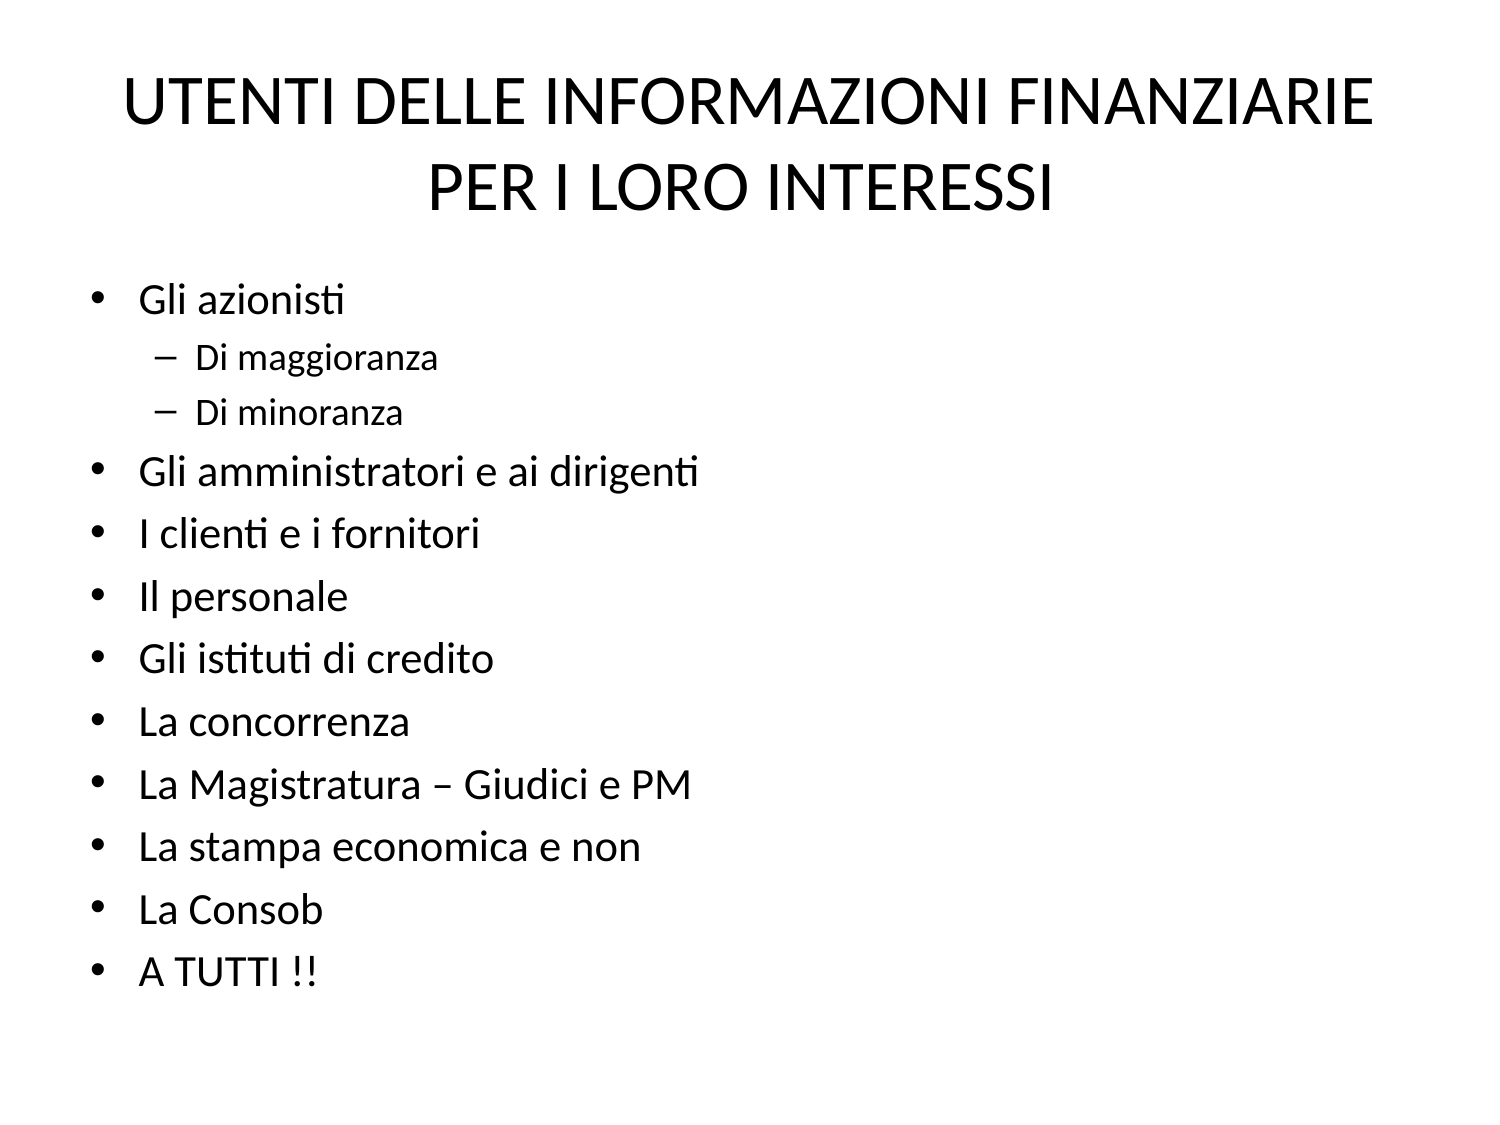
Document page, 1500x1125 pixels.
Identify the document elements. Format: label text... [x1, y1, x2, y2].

title UTENTI DELLE INFORMAZIONI FINANZIARIE PER I LORO INTERESSI [75, 45, 1425, 233]
list Gli azionisti Di maggioranza Di minoranza Gli amministratori e ai dirigenti I clienti e i fornitori Il personale Gli istituti di credito La concorrenza La Magistratura – Giudici e PM La stampa economica e non La Consob A TUTTI !! [75, 262, 1425, 1005]
